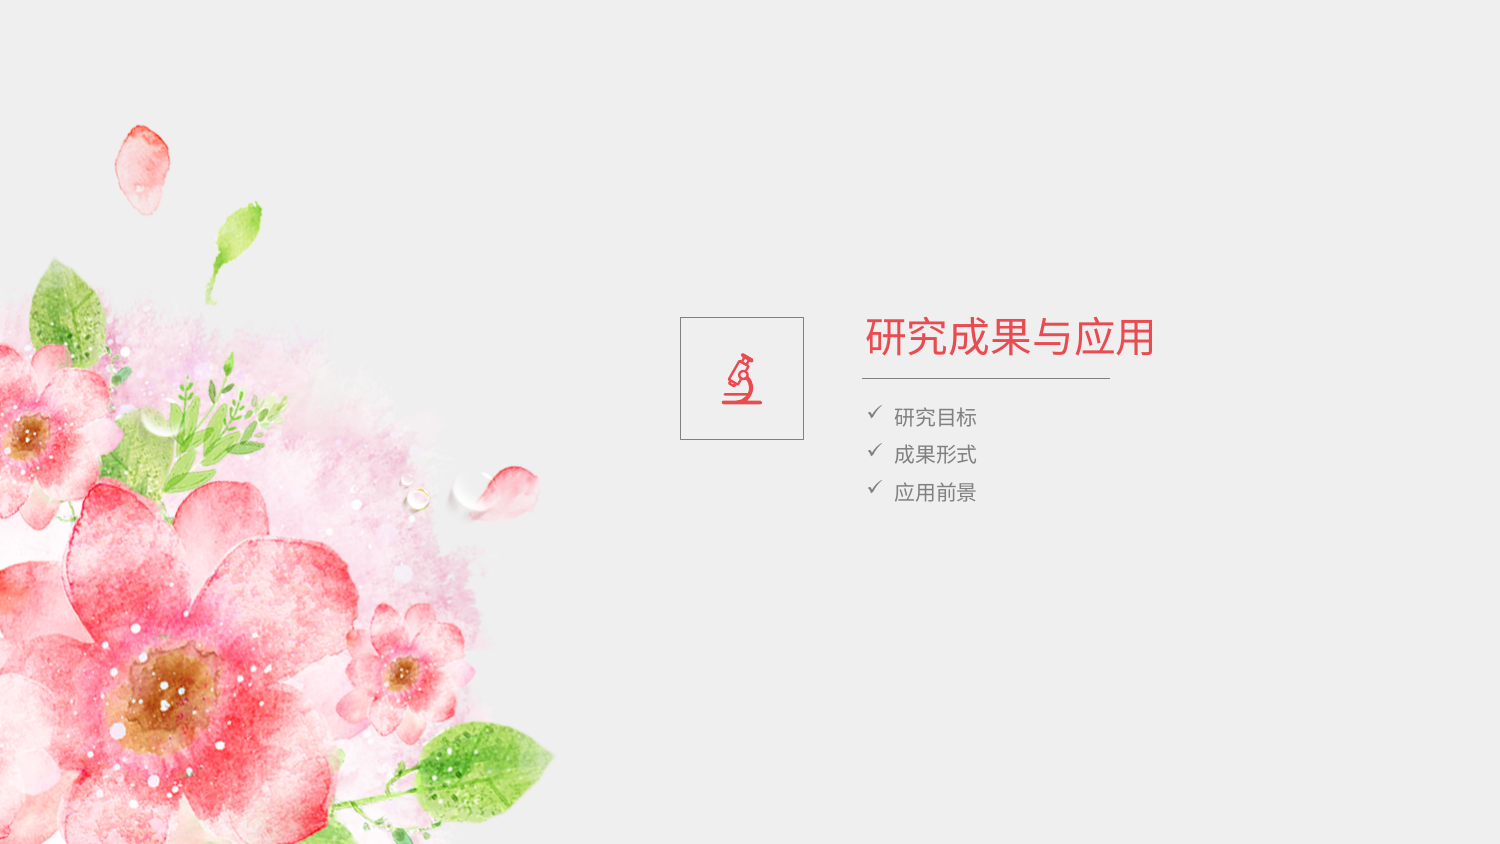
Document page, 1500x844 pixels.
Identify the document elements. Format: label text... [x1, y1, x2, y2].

text_box 研究成果与应用 [850, 303, 1312, 369]
picture [0, 0, 1500, 844]
text_box [680, 317, 804, 440]
text_box 研究目标 成果形式 应用前景 [851, 384, 1312, 512]
text_box [721, 353, 763, 405]
